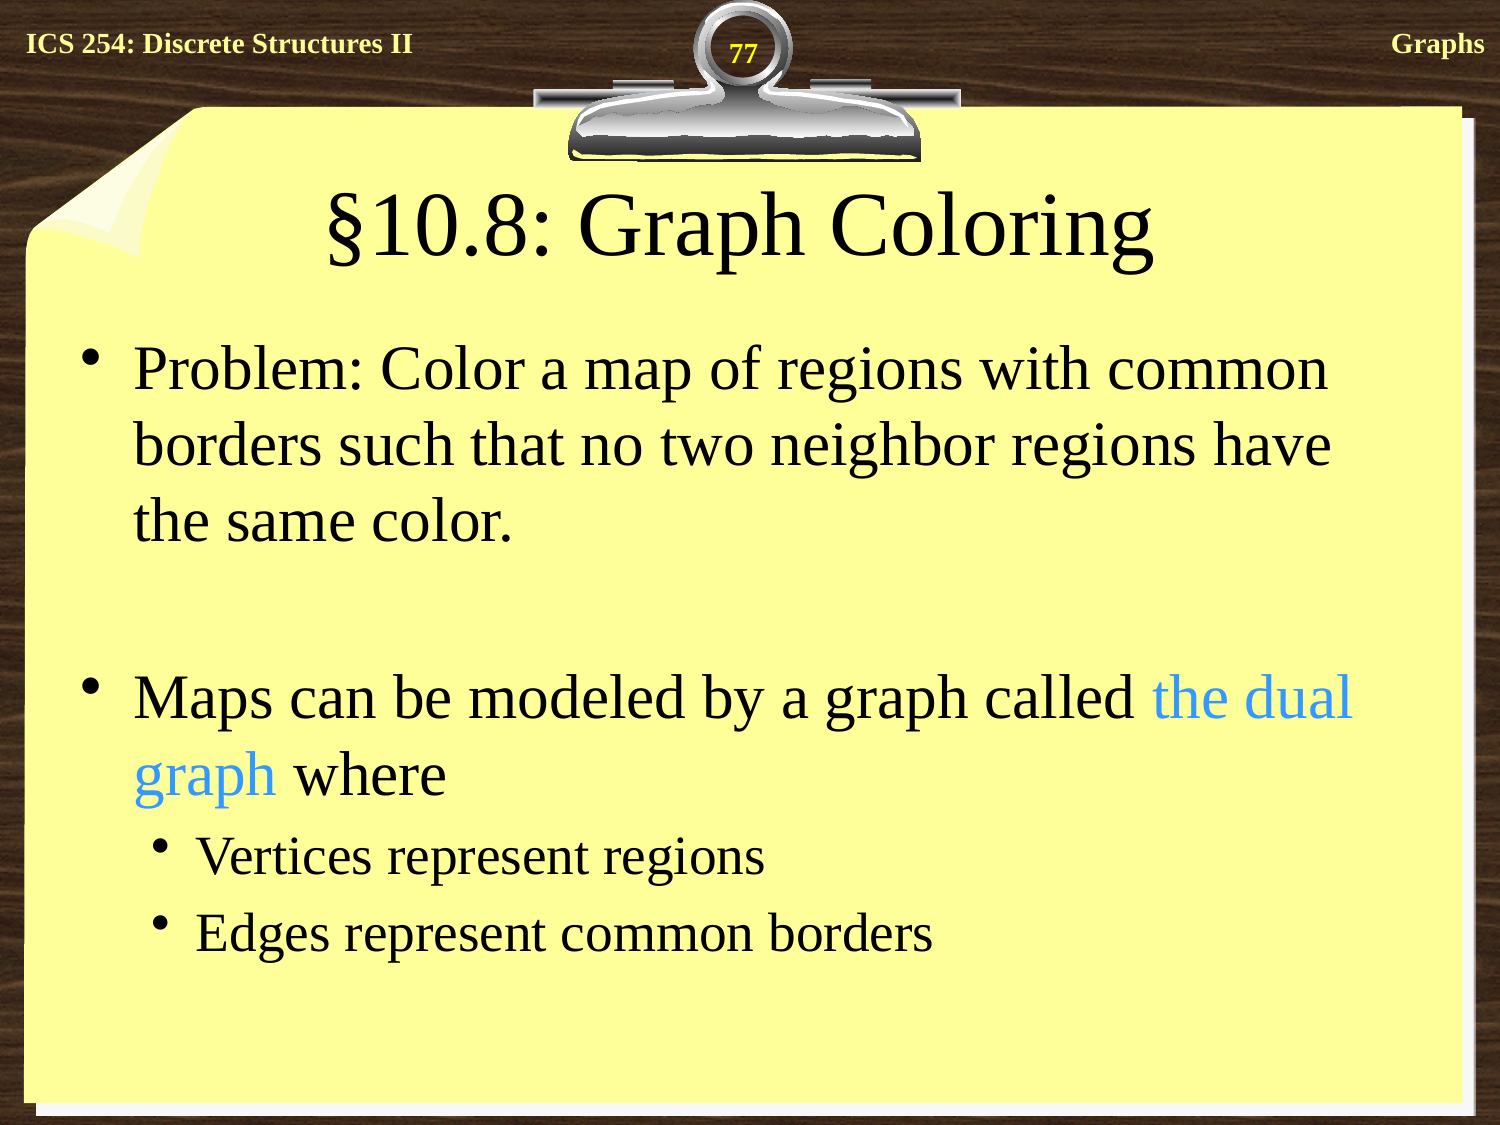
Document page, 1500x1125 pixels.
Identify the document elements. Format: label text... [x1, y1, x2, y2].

list Problem: Color a map of regions with common borders such that no two neighbor regions have the same color. Maps can be modeled by a graph called the dual graph where Vertices represent regions Edges represent common borders [64, 318, 1405, 975]
slide_number 77 [394, 18, 774, 84]
title §10.8: Graph Coloring [77, 125, 1403, 313]
picture [0, 0, 1500, 1125]
picture [673, 84, 708, 89]
